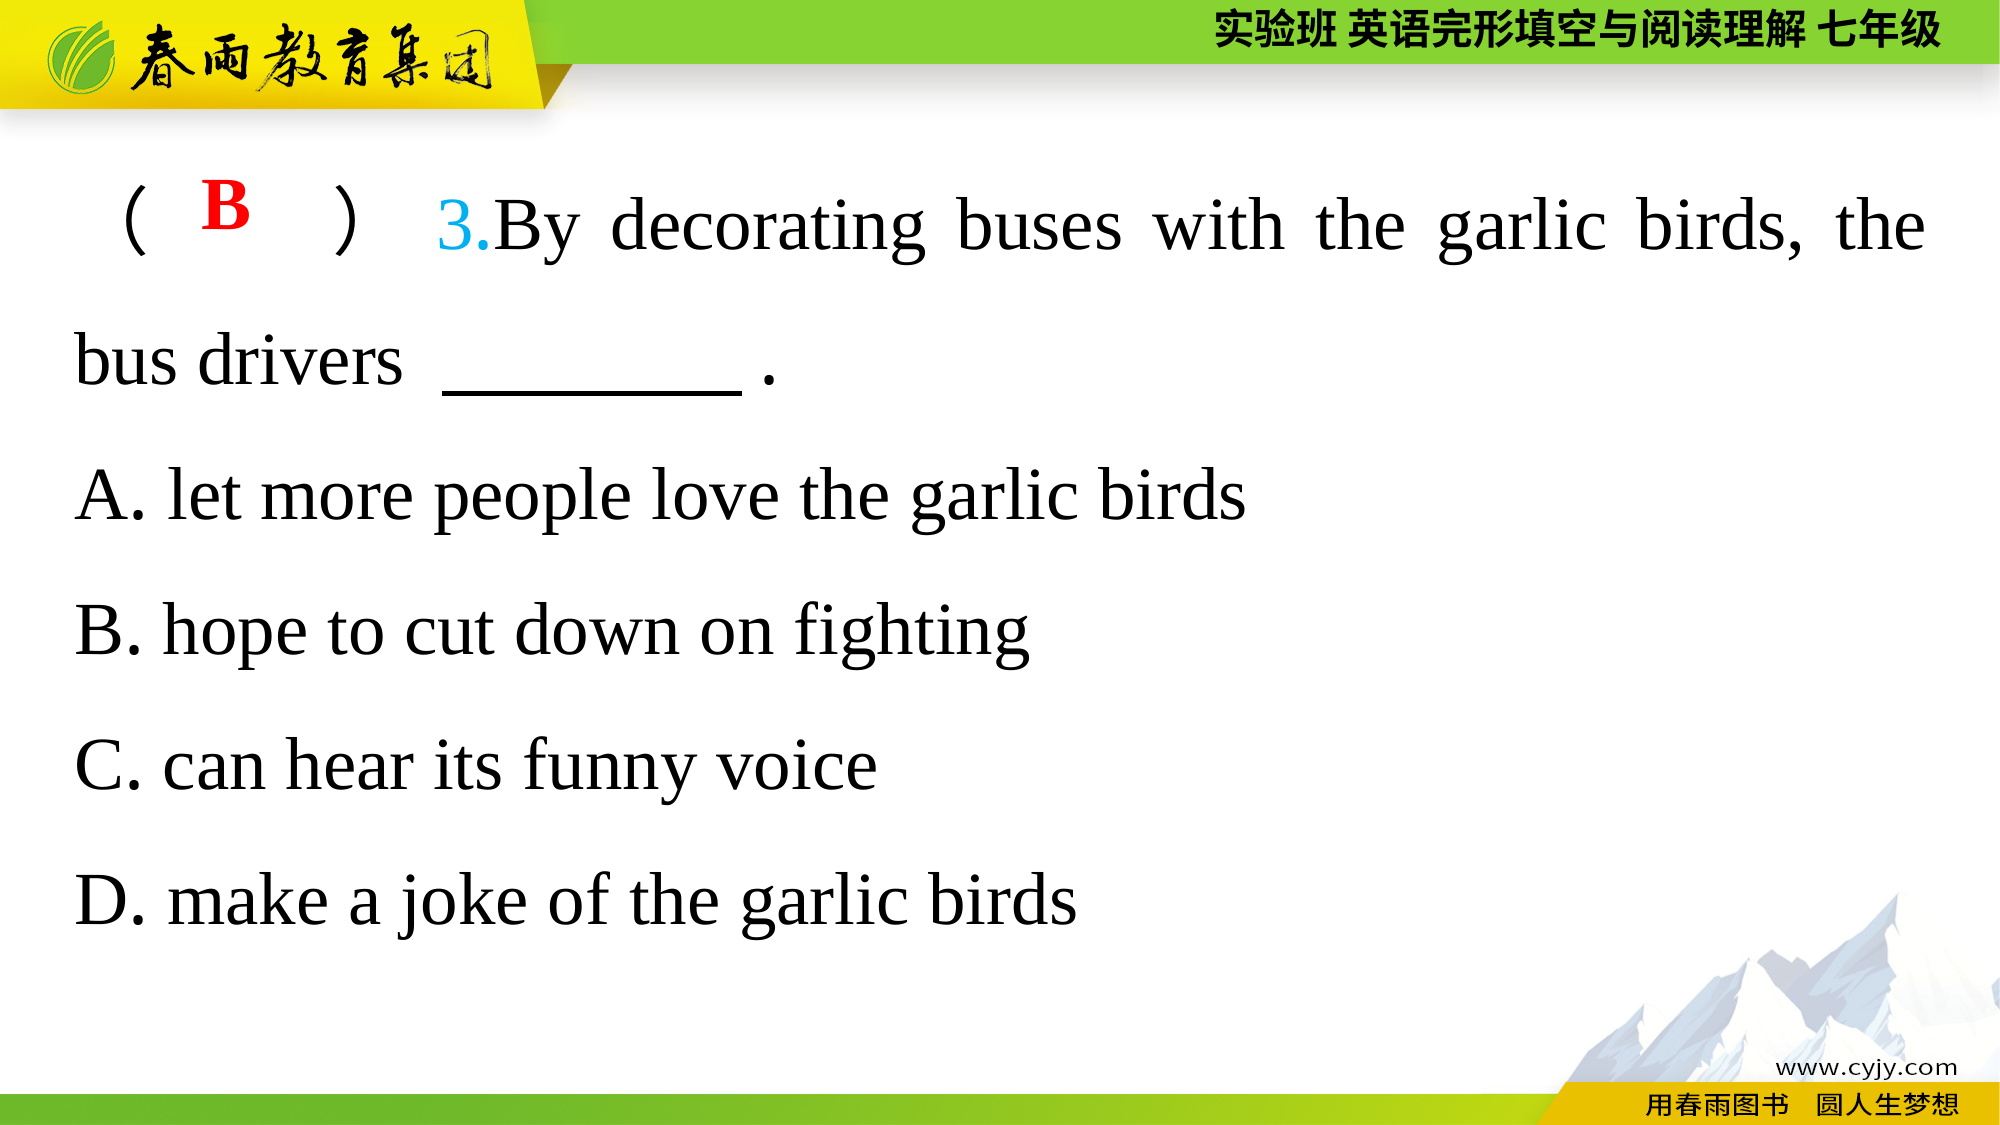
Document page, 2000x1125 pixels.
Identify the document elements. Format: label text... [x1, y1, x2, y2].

picture [0, 0, 2000, 1125]
text_box B [186, 146, 267, 252]
list （ ）3.By decorating buses with the garlic birds, the bus drivers . A. let more people love the garlic birds B. hope to cut down on fighting C. can hear its funny voice D. make a joke of the garlic birds [59, 122, 1944, 939]
